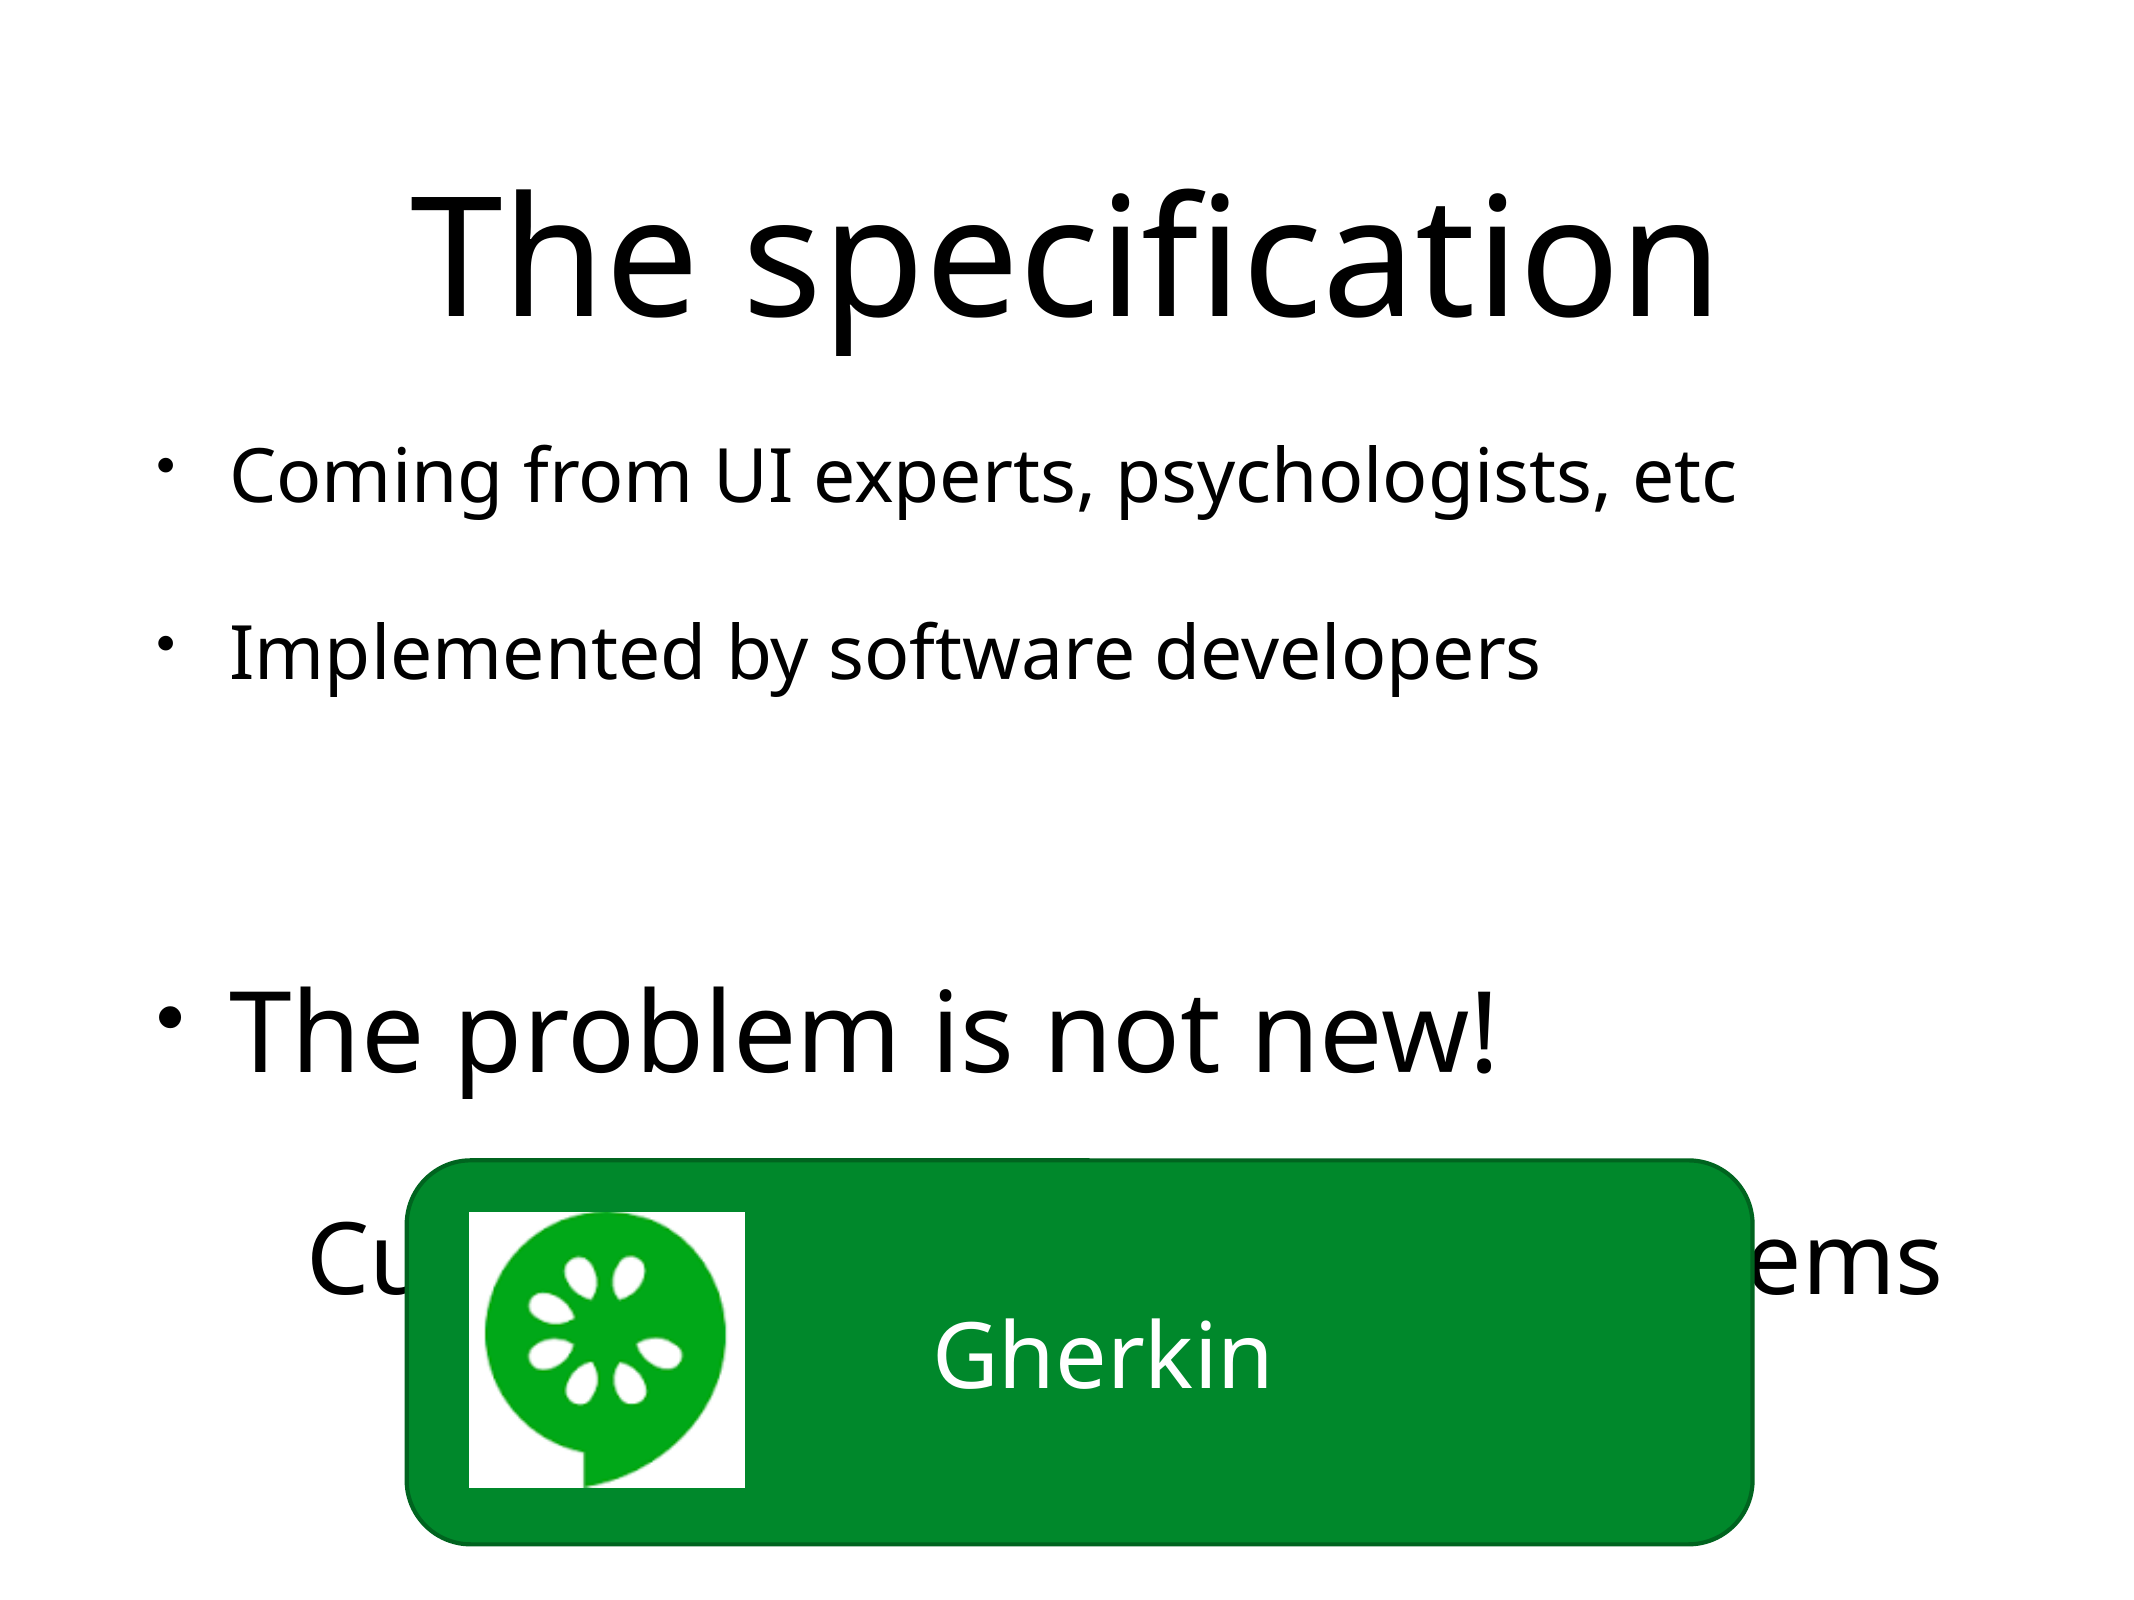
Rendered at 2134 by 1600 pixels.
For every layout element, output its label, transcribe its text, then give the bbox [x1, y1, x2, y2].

picture [469, 1212, 745, 1489]
text_box Gherkin [404, 1158, 1755, 1547]
title The specification [155, 72, 1978, 426]
list Coming from UI experts, psychologists, etc Implemented by software developers The problem is not new! Customers already specify systems [155, 426, 1978, 1459]
